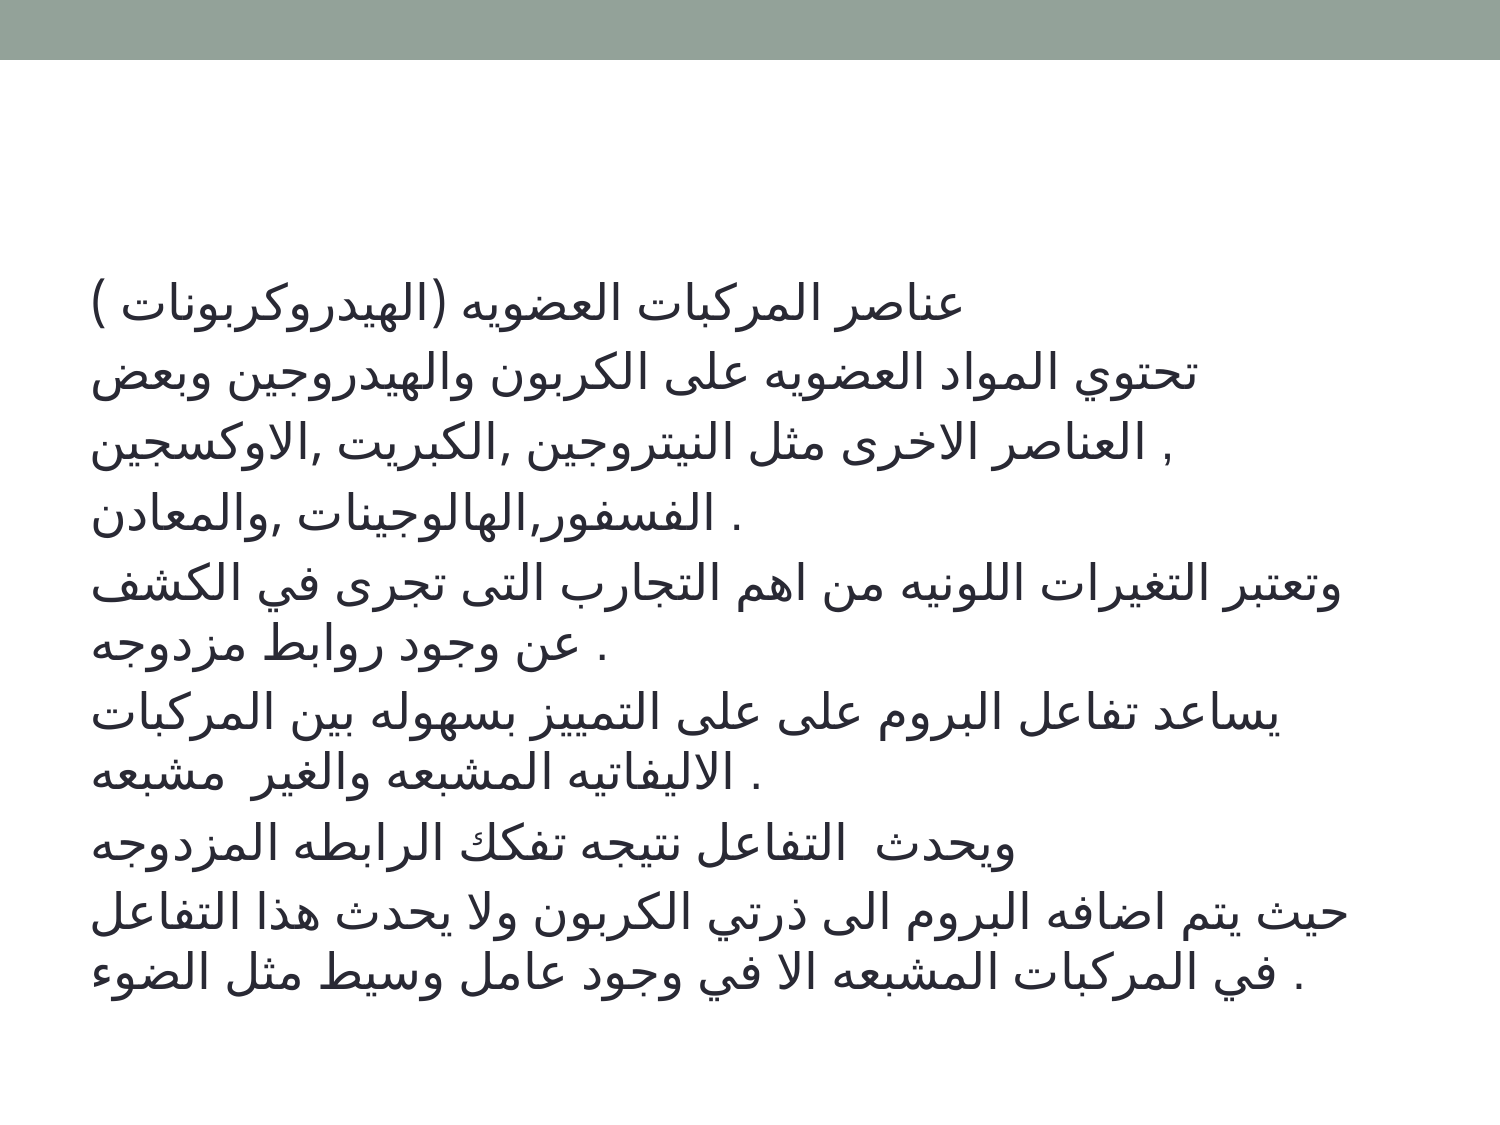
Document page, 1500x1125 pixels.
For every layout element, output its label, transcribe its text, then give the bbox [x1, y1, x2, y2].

list عناصر المركبات العضويه (الهيدروكربونات ) تحتوي المواد العضويه على الكربون والهيدروجين وبعض العناصر الاخرى مثل النيتروجين ,الكبريت ,الاوكسجين , الفسفور,الهالوجينات ,والمعادن . وتعتبر التغيرات اللونيه من اهم التجارب التى تجرى في الكشف عن وجود روابط مزدوجه . يساعد تفاعل البروم على على التمييز بسهوله بين المركبات الاليفاتيه المشبعه والغير مشبعه . ويحدث التفاعل نتيجه تفكك الرابطه المزدوجه حيث يتم اضافه البروم الى ذرتي الكربون ولا يحدث هذا التفاعل في المركبات المشبعه الا في وجود عامل وسيط مثل الضوء . [75, 262, 1425, 1063]
